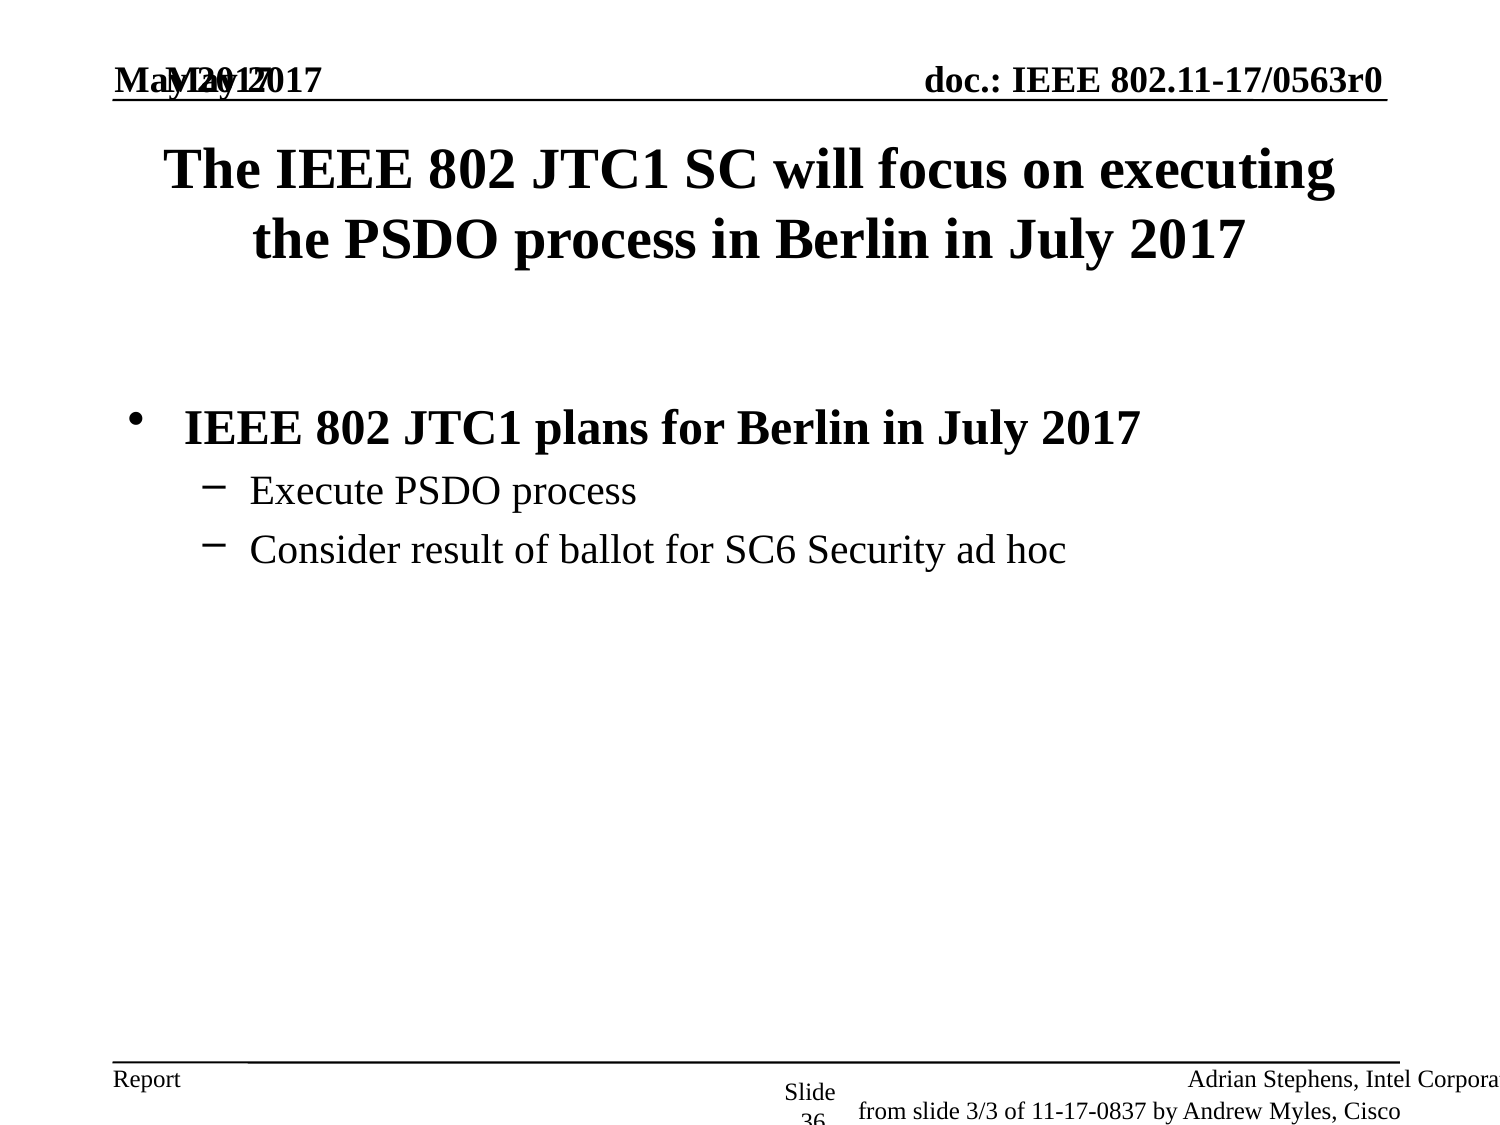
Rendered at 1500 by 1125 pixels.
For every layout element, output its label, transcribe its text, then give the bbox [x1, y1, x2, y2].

text_box from slide 3/3 of 11-17-0837 by Andrew Myles, Cisco [343, 1087, 1417, 1125]
text_box Adrian Stephens, Intel Corporation [1187, 1062, 1500, 1093]
slide_number Slide 36 [774, 1075, 852, 1087]
list IEEE 802 JTC1 plans for Berlin in July 2017 Execute PSDO process Consider result of ballot for SC6 Security ad hoc [112, 387, 1388, 1063]
title The IEEE 802 JTC1 SC will focus on executing the PSDO process in Berlin in July 2017 [112, 112, 1388, 288]
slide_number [114, 54, 374, 101]
